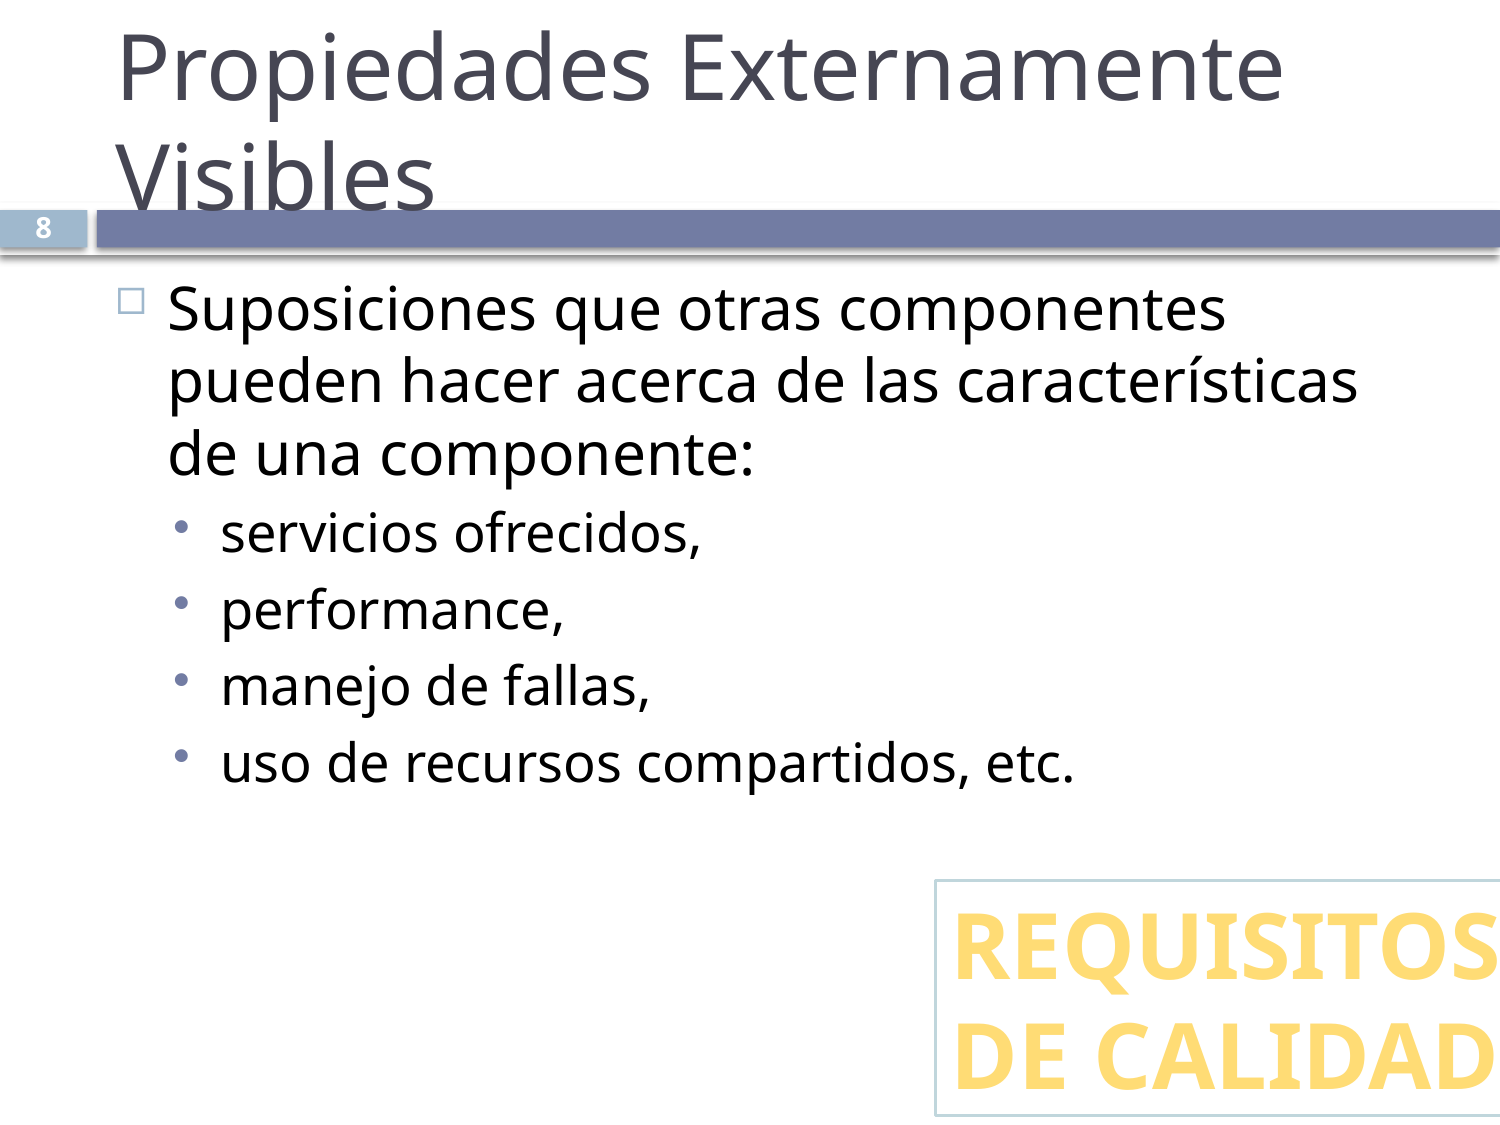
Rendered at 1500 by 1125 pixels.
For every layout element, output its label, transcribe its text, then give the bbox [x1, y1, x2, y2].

slide_number 8 [0, 208, 88, 249]
list Suposiciones que otras componentes pueden hacer acerca de las características de una componente: servicios ofrecidos, performance, manejo de fallas, uso de recursos compartidos, etc. [100, 262, 1438, 1005]
title Propiedades Externamente Visibles [100, 37, 1438, 200]
text_box Requisitos de calidad [934, 879, 1500, 1117]
